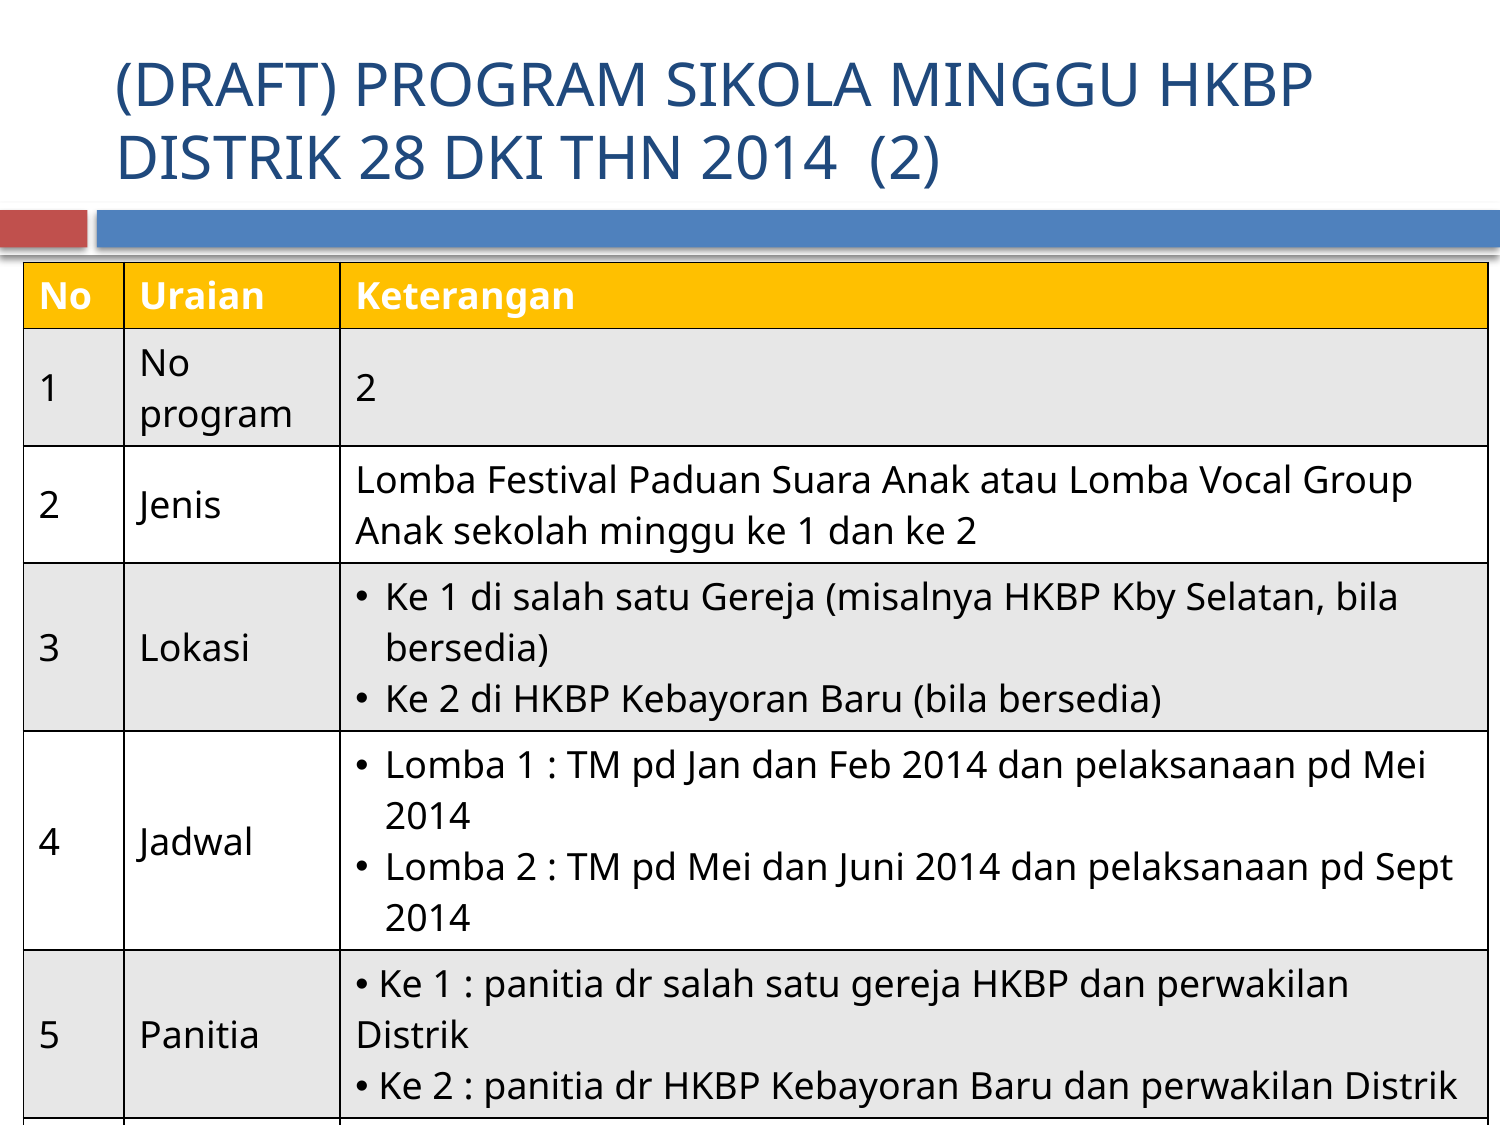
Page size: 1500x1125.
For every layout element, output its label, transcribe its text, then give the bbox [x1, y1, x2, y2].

title (DRAFT) PROGRAM SIKOLA MINGGU HKBP DISTRIK 28 DKI THN 2014 (2) [100, 37, 1438, 200]
table_cell 2 [341, 329, 1487, 445]
table_cell 1 [24, 329, 123, 445]
table_cell Jenis [125, 447, 339, 562]
table_cell Lomba Festival Paduan Suara Anak atau Lomba Vocal Group Anak sekolah minggu ke 1 dan ke 2 [341, 447, 1487, 562]
table_header Keterangan [341, 263, 1487, 328]
table_cell 6 [24, 1119, 123, 1125]
table_header Uraian [125, 263, 339, 328]
table_cell Ke 1 : panitia dr salah satu gereja HKBP dan perwakilan Distrik Ke 2 : panitia dr HKBP Kebayoran Baru dan perwakilan Distrik [341, 951, 1487, 1117]
table_cell 3 [24, 564, 123, 730]
table_cell No program [125, 329, 339, 445]
table_cell 4 [24, 732, 123, 949]
table_cell Lomba 1 : TM pd Jan dan Feb 2014 dan pelaksanaan pd Mei 2014 Lomba 2 : TM pd Mei dan Juni 2014 dan pelaksanaan pd Sept 2014 [341, 732, 1487, 949]
table_cell Ke 1 di salah satu Gereja (misalnya HKBP Kby Selatan, bila bersedia) Ke 2 di HKBP Kebayoran Baru (bila bersedia) [341, 564, 1487, 730]
table_cell 2 [24, 447, 123, 562]
table_cell 5 [24, 951, 123, 1117]
table_cell 25-30 anak per paduan suara atau 7-10 anak per vocal group Ada 20 gereja yang diasumsikan punya paduan suara/vocal group Total 500-750 anak yg berpartisipasi [341, 1119, 1487, 1125]
table_cell Jadwal [125, 732, 339, 949]
table_cell Kuota Peserta [125, 1119, 339, 1125]
table_header No [24, 263, 123, 328]
table_cell Lokasi [125, 564, 339, 730]
table_cell Panitia [125, 951, 339, 1117]
